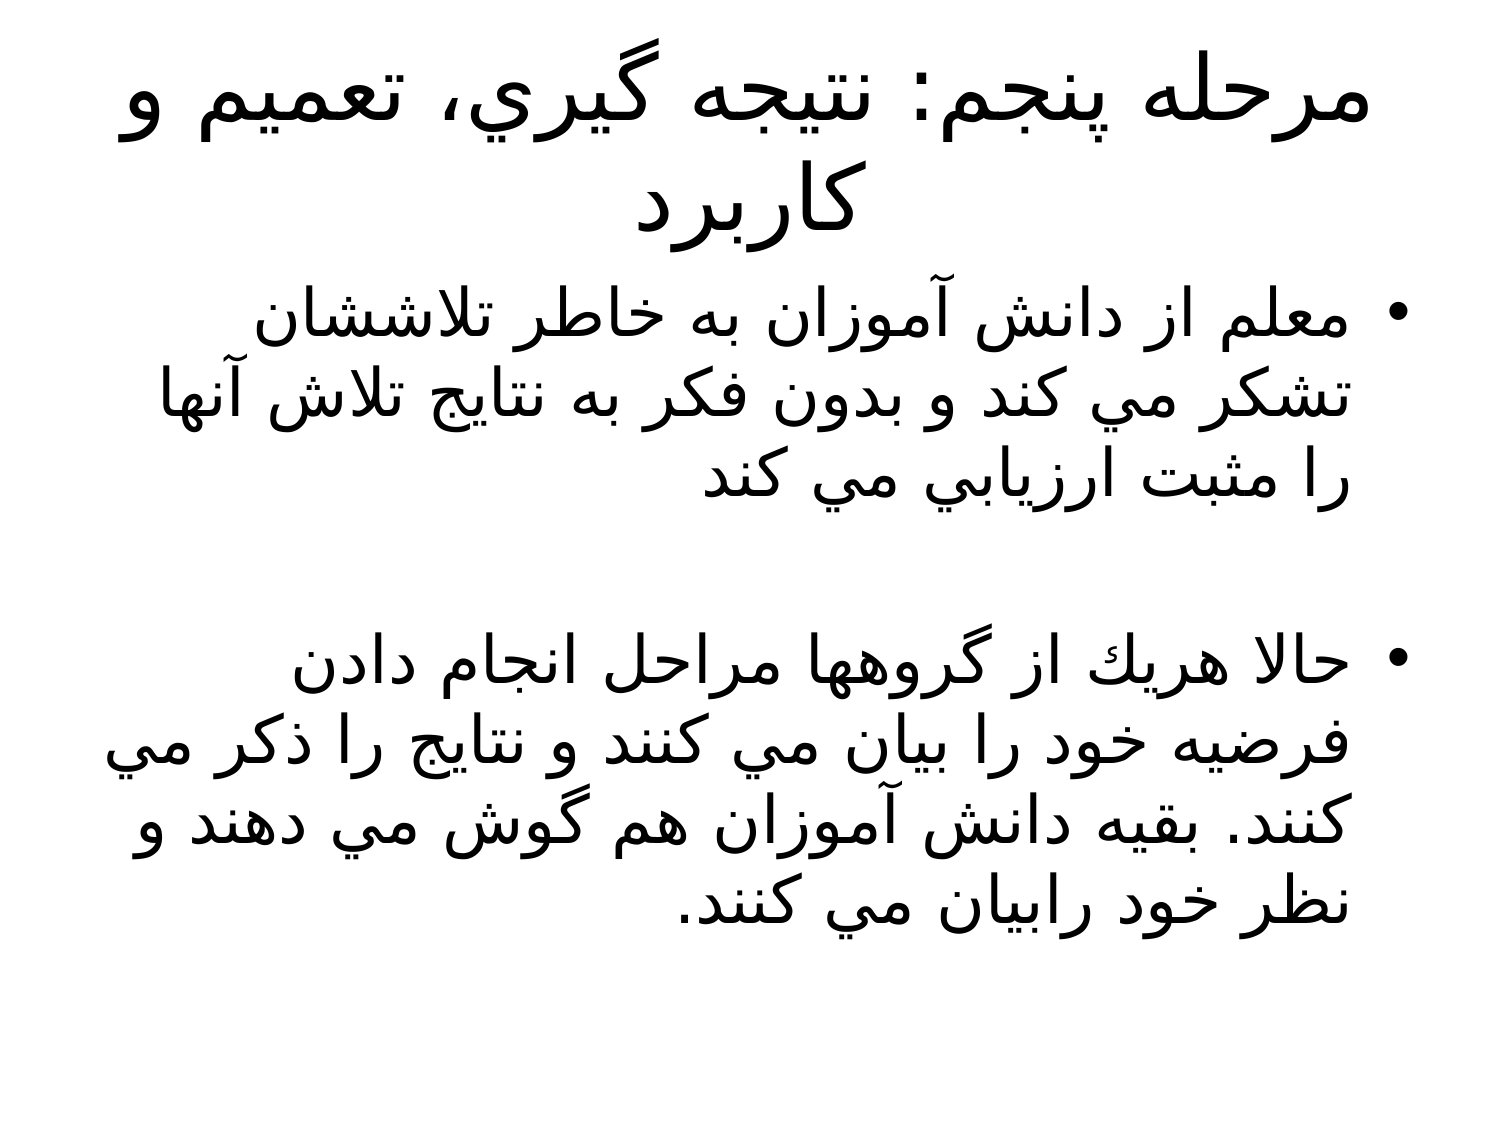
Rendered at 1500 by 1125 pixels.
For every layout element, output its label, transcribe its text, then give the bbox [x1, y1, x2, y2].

list معلم از دانش آموزان به خاطر تلاششان تشكر مي كند و بدون فكر به نتايج تلاش آنها را مثبت ارزيابي مي كند حالا هريك از گروهها مراحل انجام دادن فرضيه خود را بيان مي كنند و نتايج را ذكر مي كنند. بقيه دانش آموزان هم گوش مي دهند و نظر خود رابيان مي كنند. [75, 262, 1425, 1005]
title مرحله پنجم: نتيجه گيري، تعميم و كاربرد [75, 45, 1425, 233]
